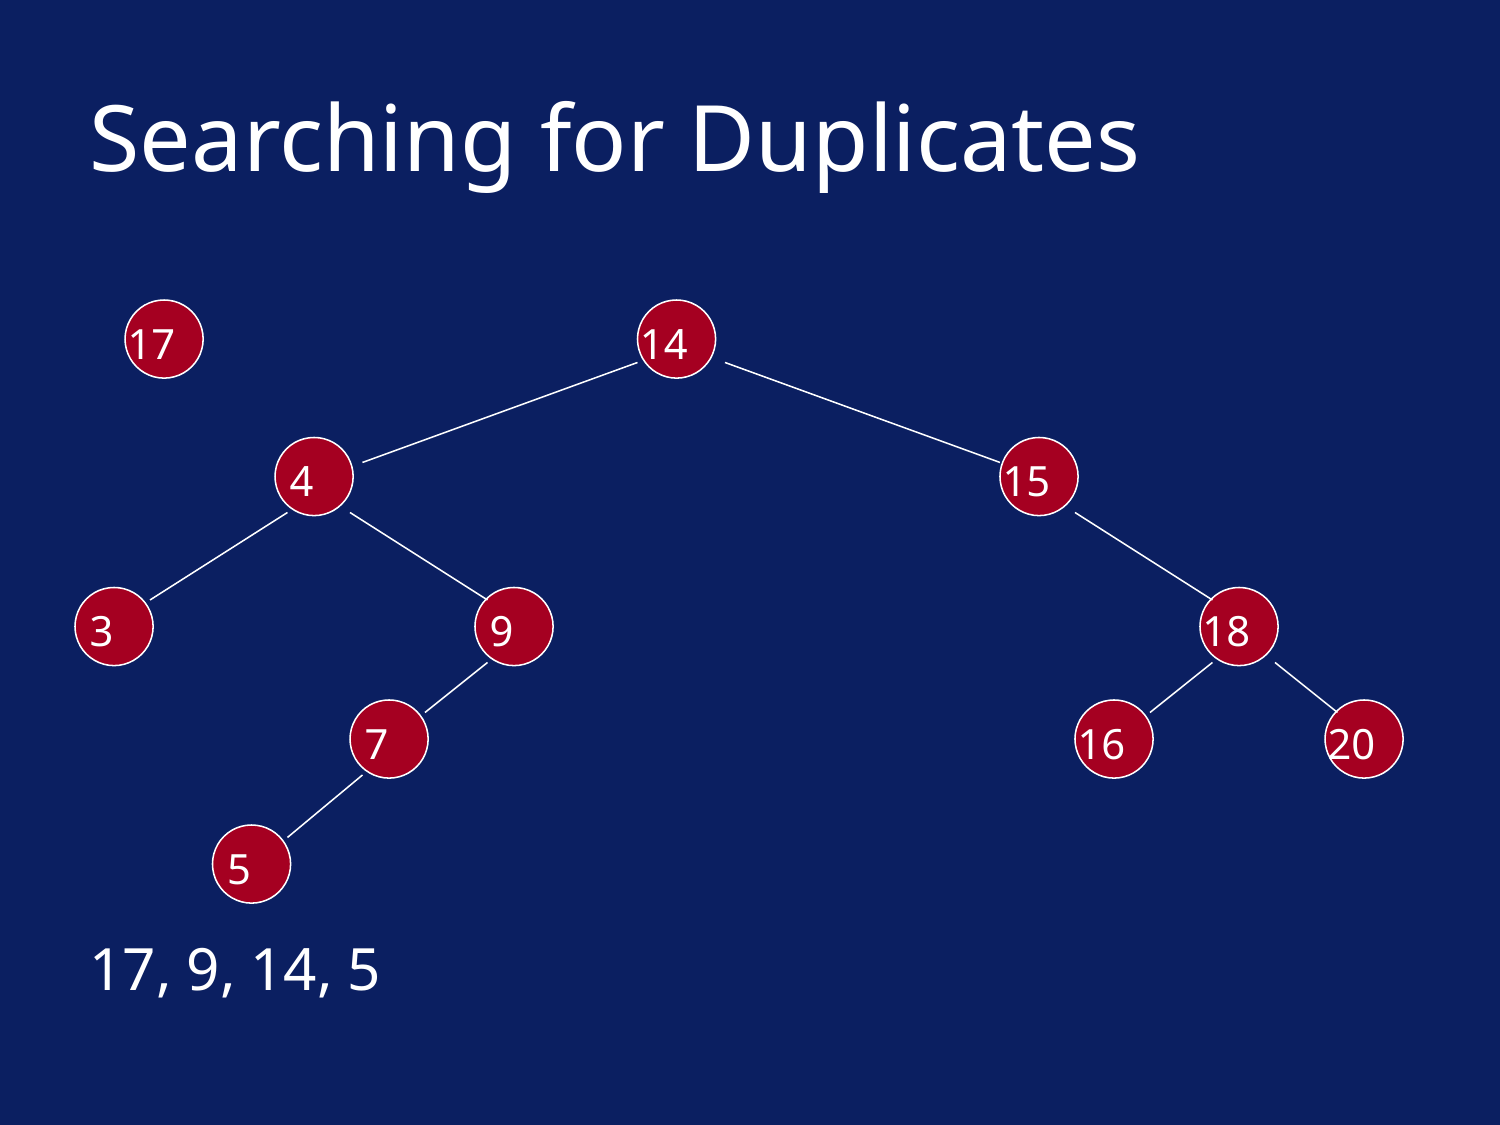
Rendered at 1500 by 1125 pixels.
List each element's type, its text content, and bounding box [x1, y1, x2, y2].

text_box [1074, 512, 1213, 601]
title Searching for Duplicates [74, 59, 1425, 210]
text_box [624, 299, 716, 389]
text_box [987, 437, 1079, 526]
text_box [287, 774, 363, 838]
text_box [262, 437, 354, 526]
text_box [62, 587, 154, 676]
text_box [1062, 699, 1154, 789]
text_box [199, 824, 291, 914]
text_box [724, 362, 1001, 463]
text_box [1149, 662, 1213, 713]
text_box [1312, 699, 1404, 789]
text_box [1274, 662, 1338, 713]
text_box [424, 662, 488, 713]
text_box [462, 587, 554, 676]
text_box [149, 512, 288, 601]
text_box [362, 362, 638, 463]
list 17, 9, 14, 5 [74, 924, 1425, 1038]
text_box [1187, 587, 1279, 676]
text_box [349, 512, 488, 601]
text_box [112, 299, 204, 389]
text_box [337, 699, 429, 789]
